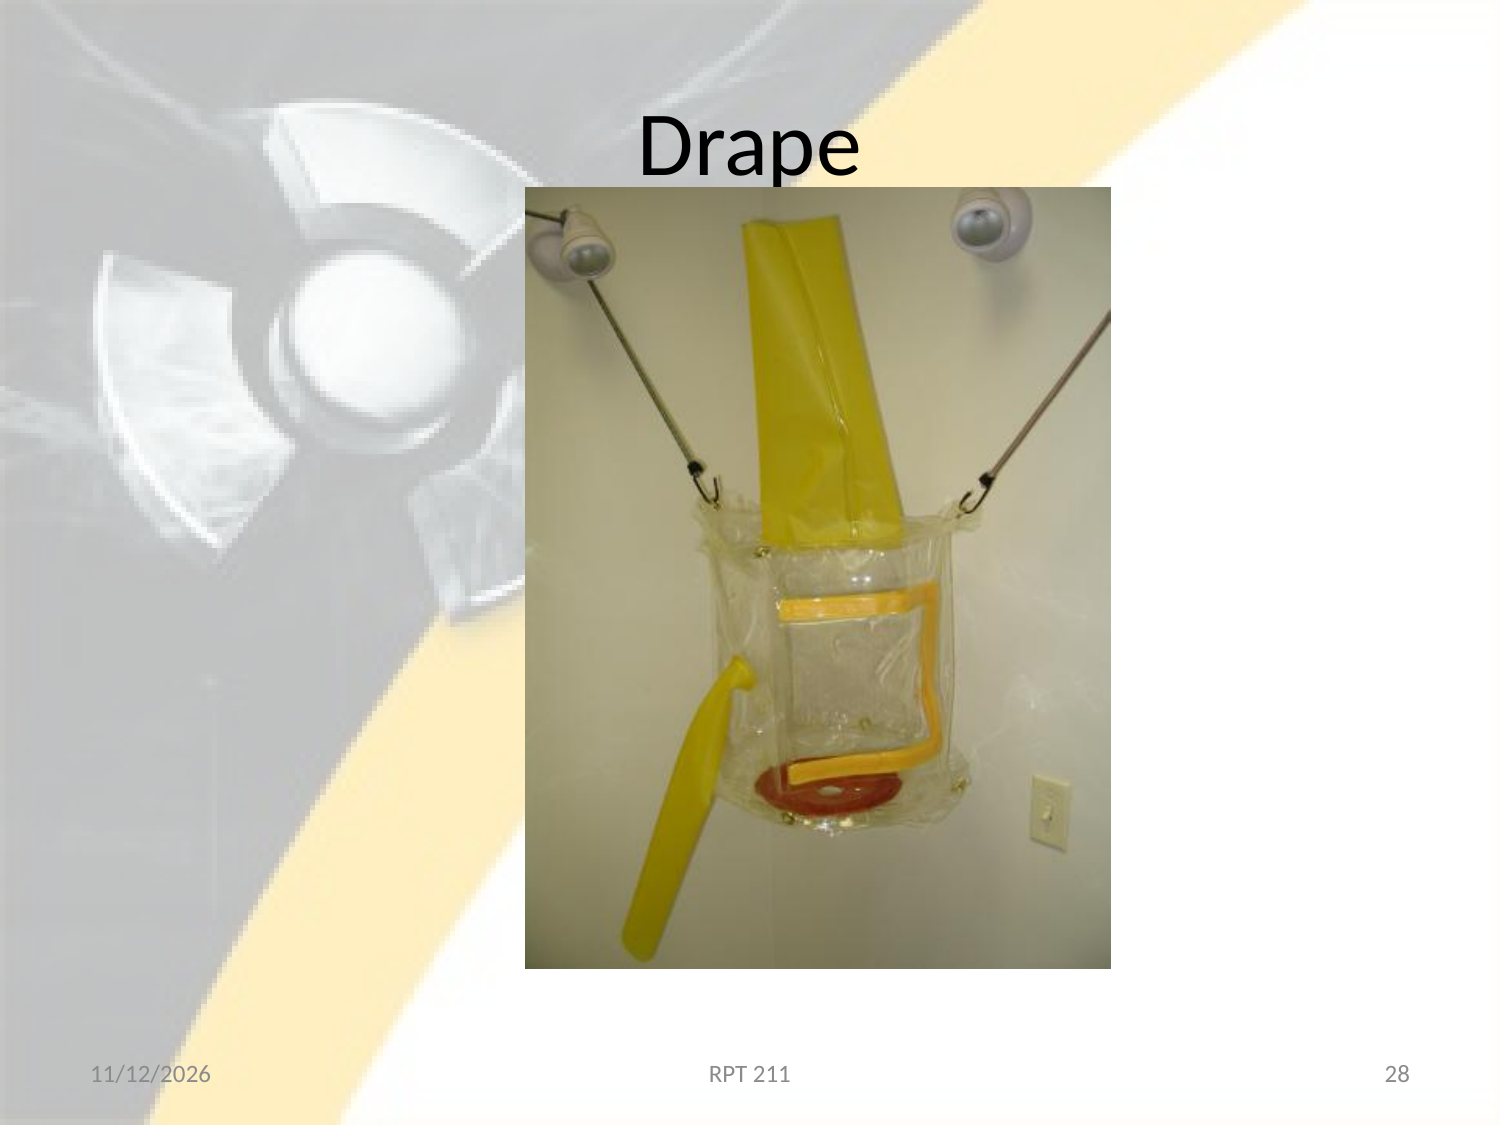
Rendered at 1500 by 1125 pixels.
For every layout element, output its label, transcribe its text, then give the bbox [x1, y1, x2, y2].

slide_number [75, 1042, 425, 1103]
picture [524, 187, 1112, 969]
footer RPT 211 [512, 1042, 988, 1103]
title Drape [75, 45, 1425, 233]
slide_number 28 [1074, 1042, 1425, 1103]
